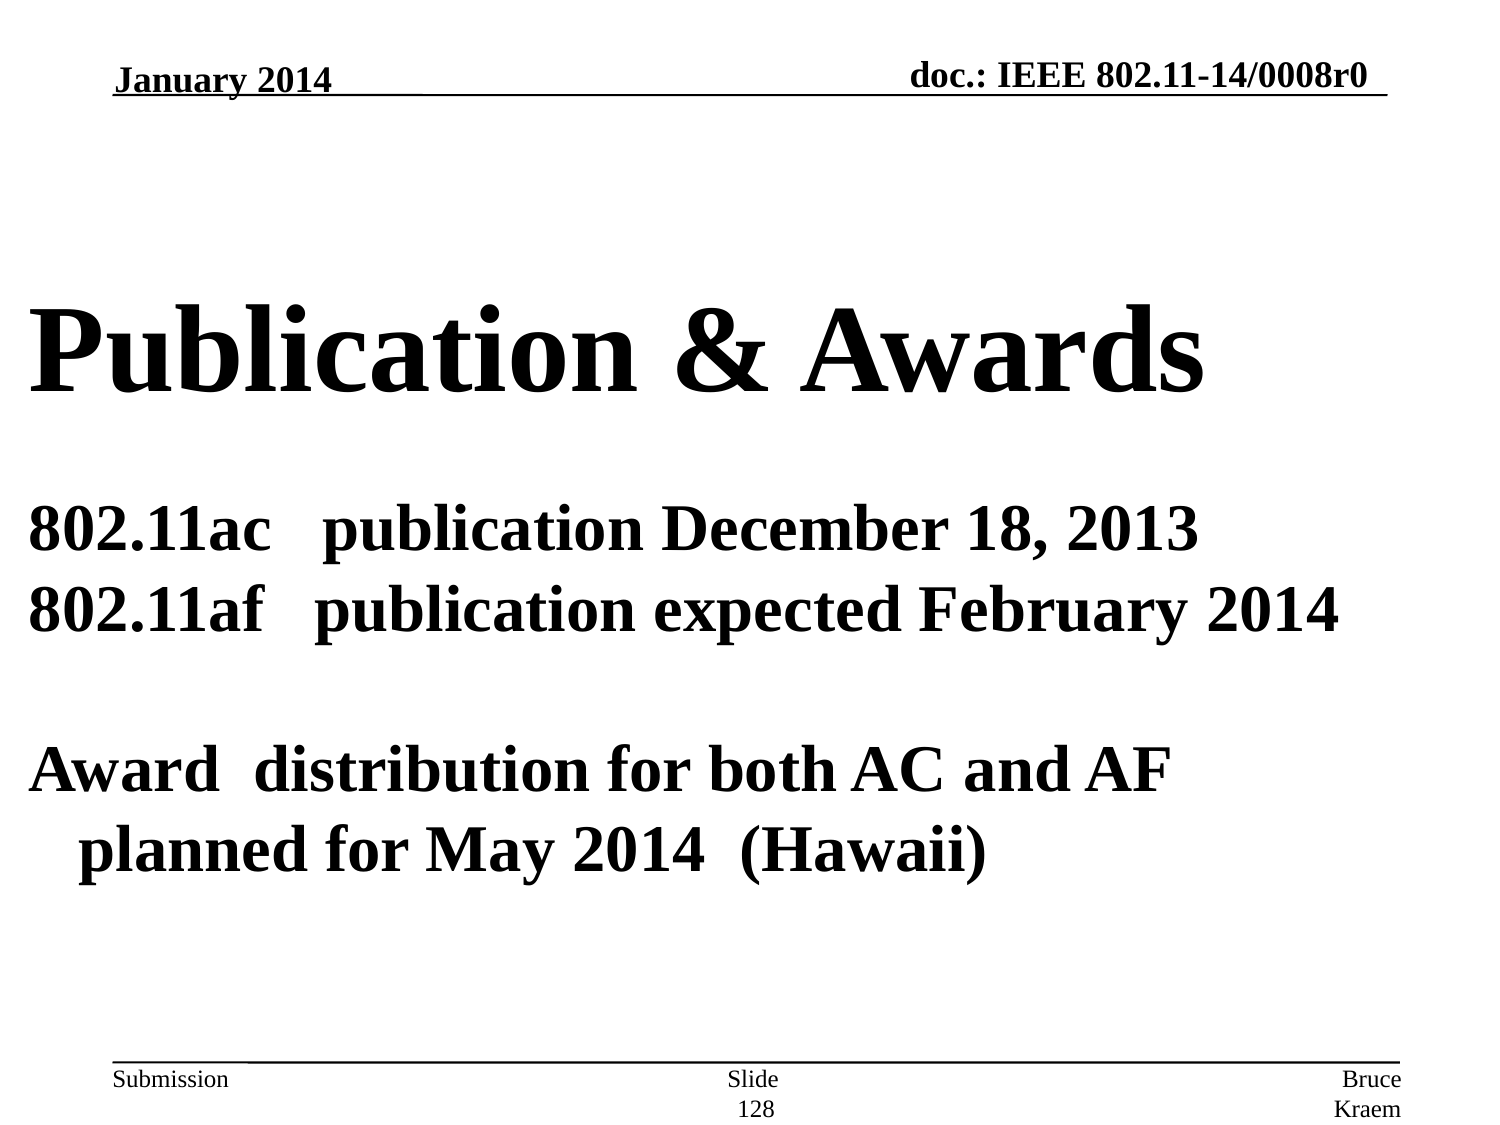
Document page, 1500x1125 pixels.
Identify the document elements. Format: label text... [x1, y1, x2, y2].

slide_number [114, 54, 335, 100]
title Publication & Awards 802.11ac publication December 18, 2013 802.11af publication expected February 2014 Award distribution for both AC and AF planned for May 2014 (Hawaii) [13, 250, 1500, 981]
slide_number Slide 128 [712, 1062, 800, 1093]
footer Bruce Kraemer, Marvell [1325, 1062, 1402, 1093]
